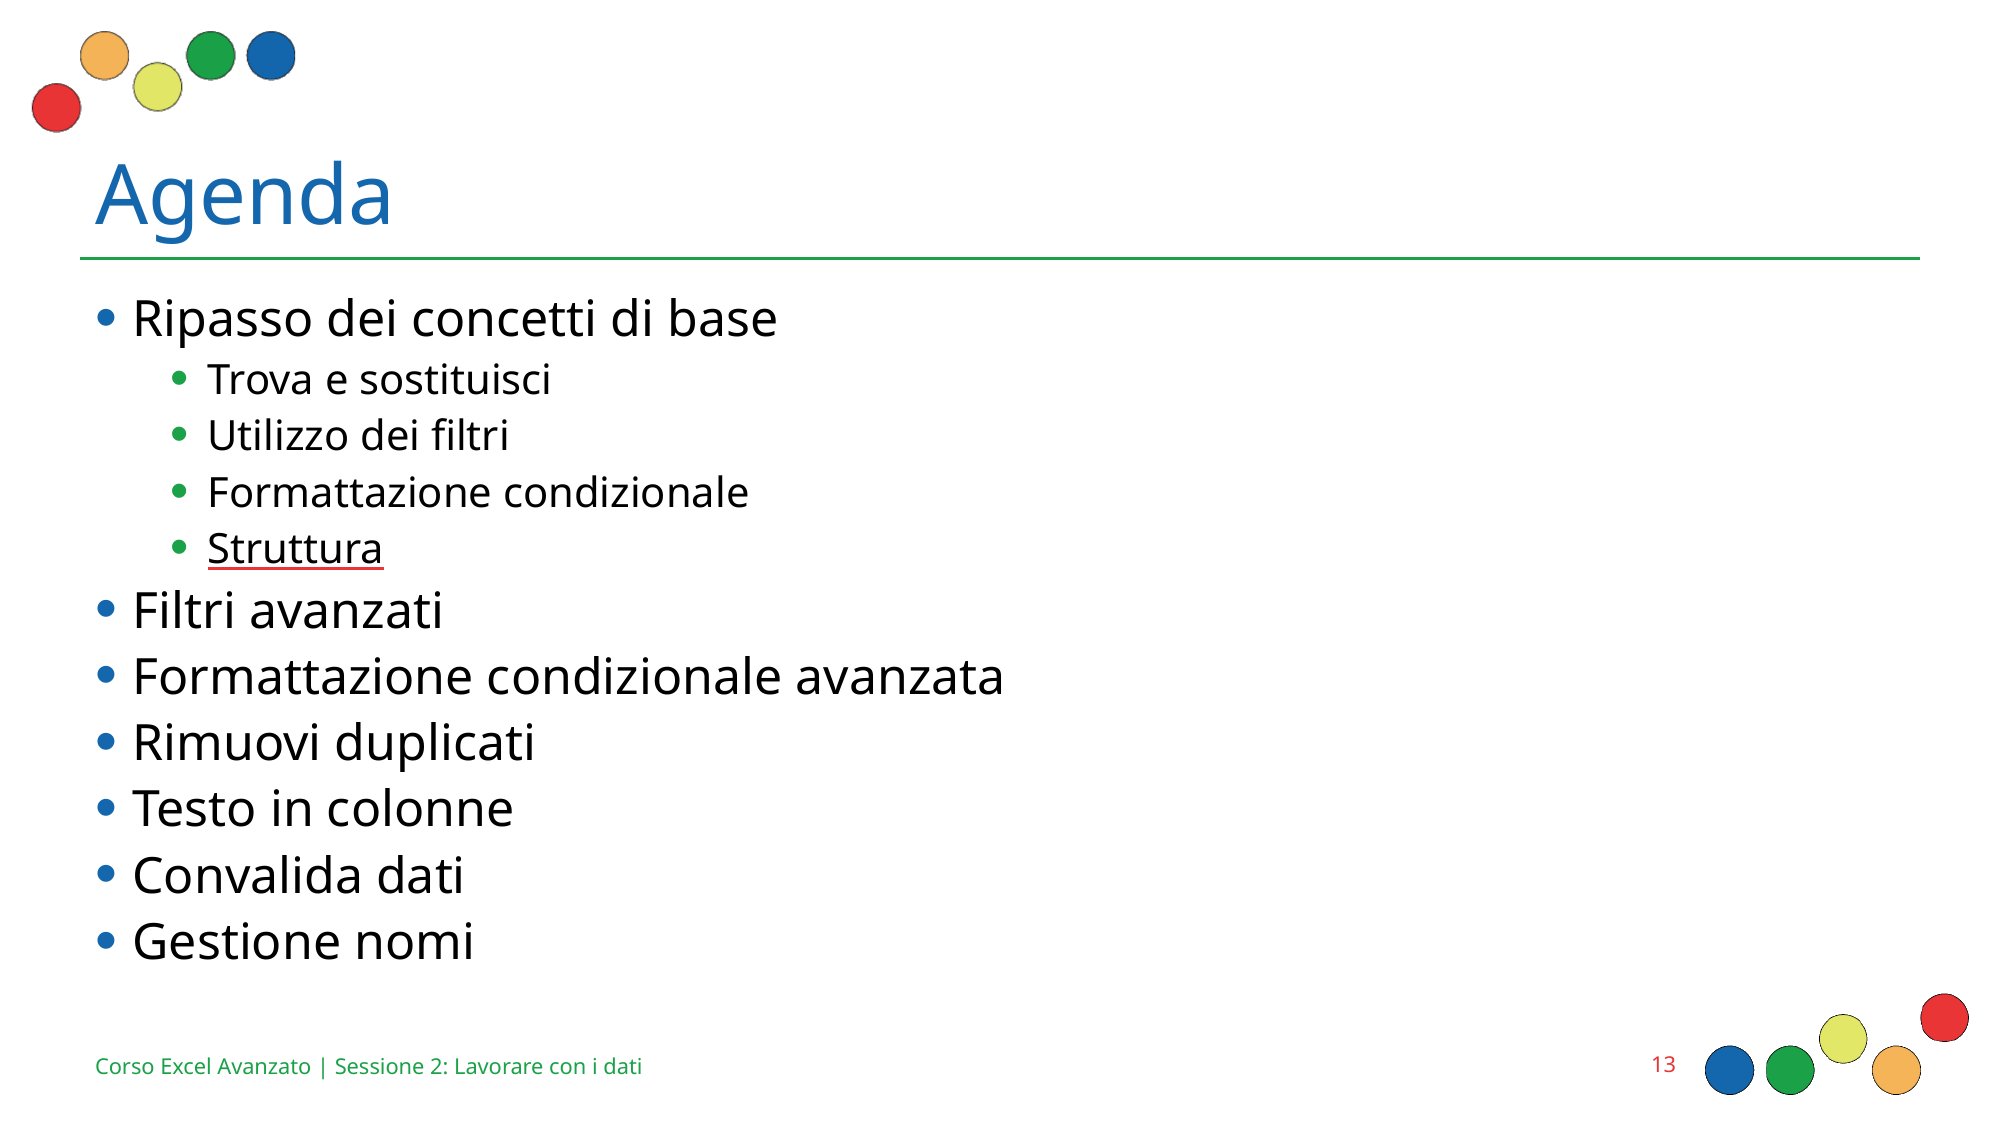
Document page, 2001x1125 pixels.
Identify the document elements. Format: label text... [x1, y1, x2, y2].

picture [29, 30, 295, 135]
title Agenda [80, 123, 1920, 259]
slide_number 13 [1583, 1035, 1692, 1096]
list Ripasso dei concetti di base Trova e sostituisci Utilizzo dei filtri Formattazione condizionale Struttura Filtri avanzati Formattazione condizionale avanzata Rimuovi duplicati Testo in colonne Convalida dati Gestione nomi [80, 278, 1920, 1011]
footer Corso Excel Avanzato | Sessione 2: Lavorare con i dati [80, 1035, 1571, 1096]
picture [1704, 990, 1971, 1096]
